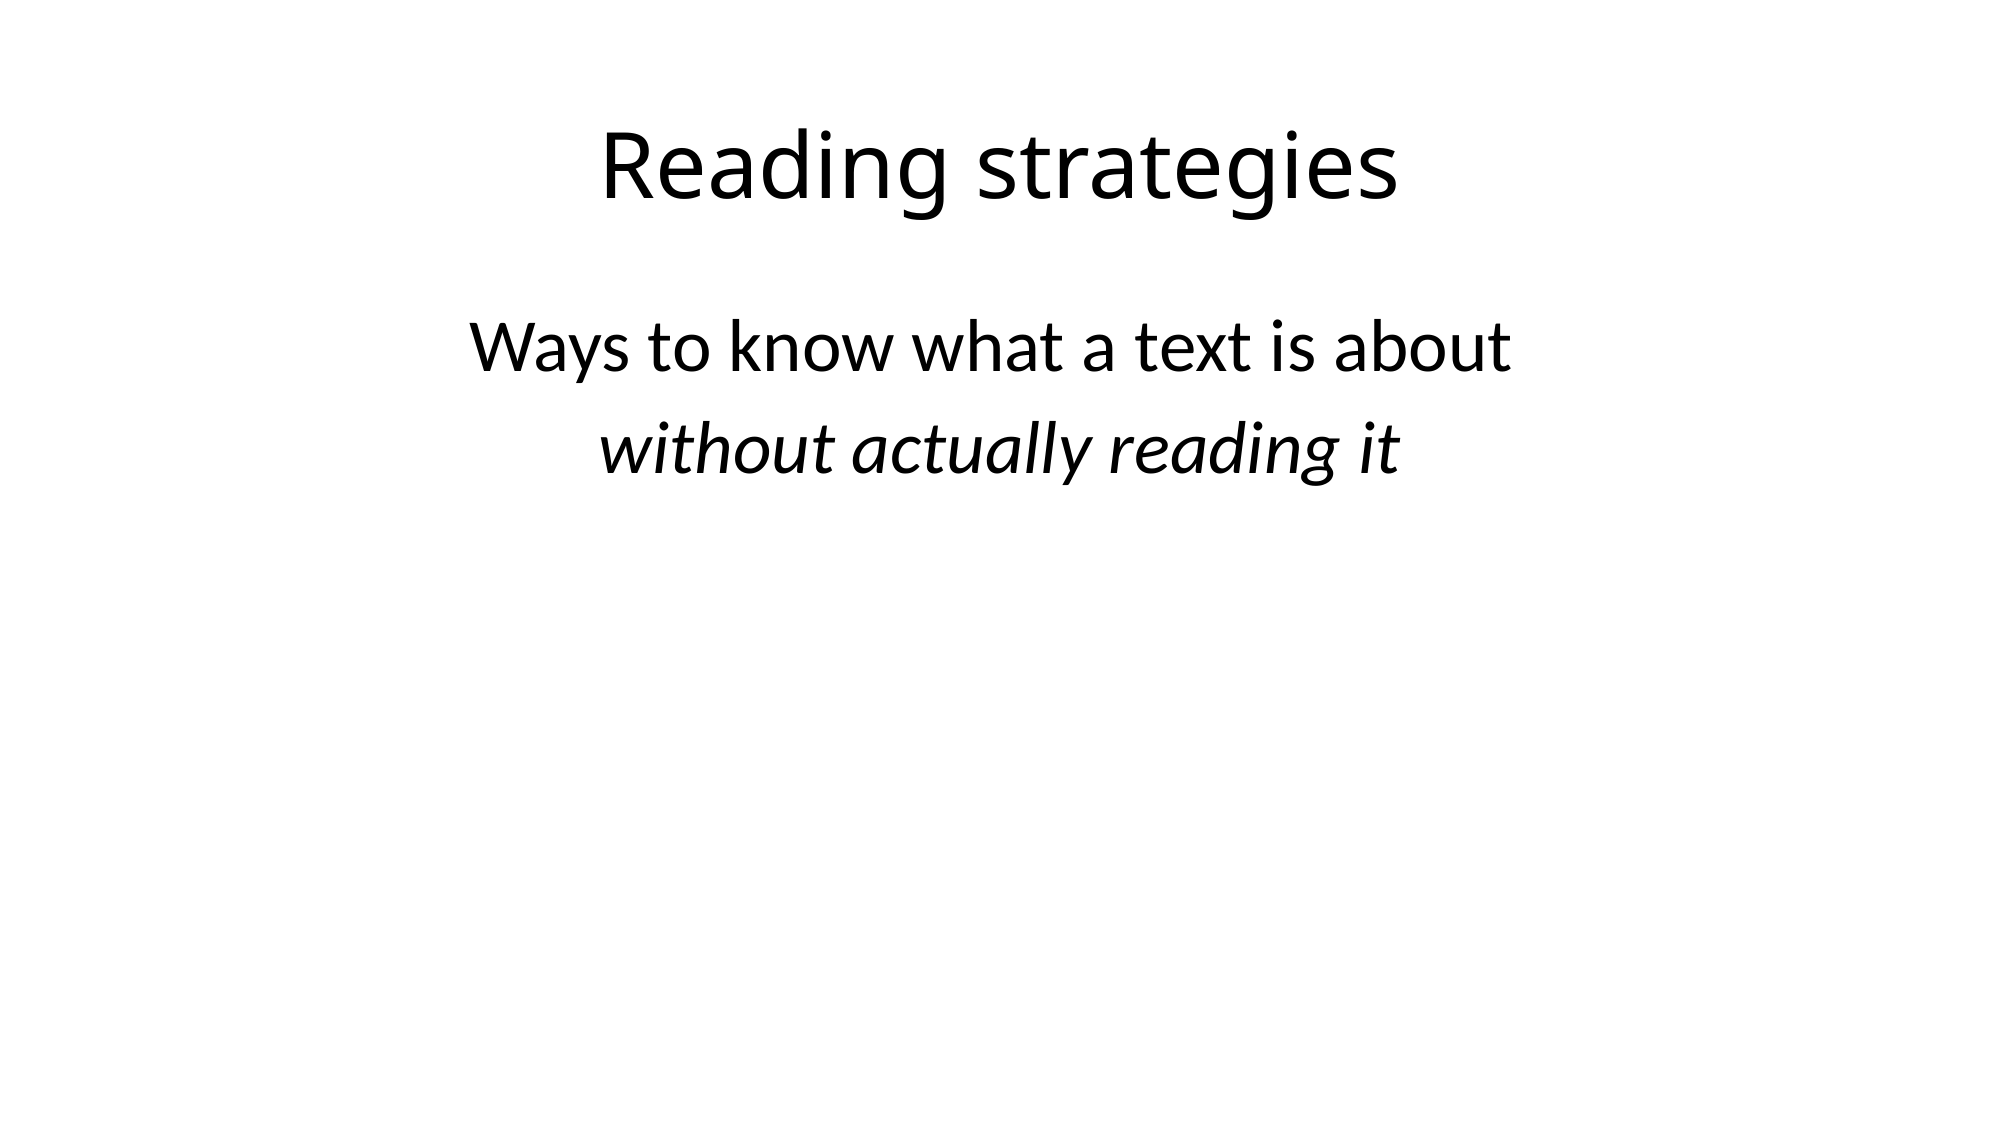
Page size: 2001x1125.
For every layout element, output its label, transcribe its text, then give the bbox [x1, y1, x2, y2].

list Ways to know what a text is about without actually reading it [137, 299, 1863, 560]
title Reading strategies [137, 59, 1863, 278]
